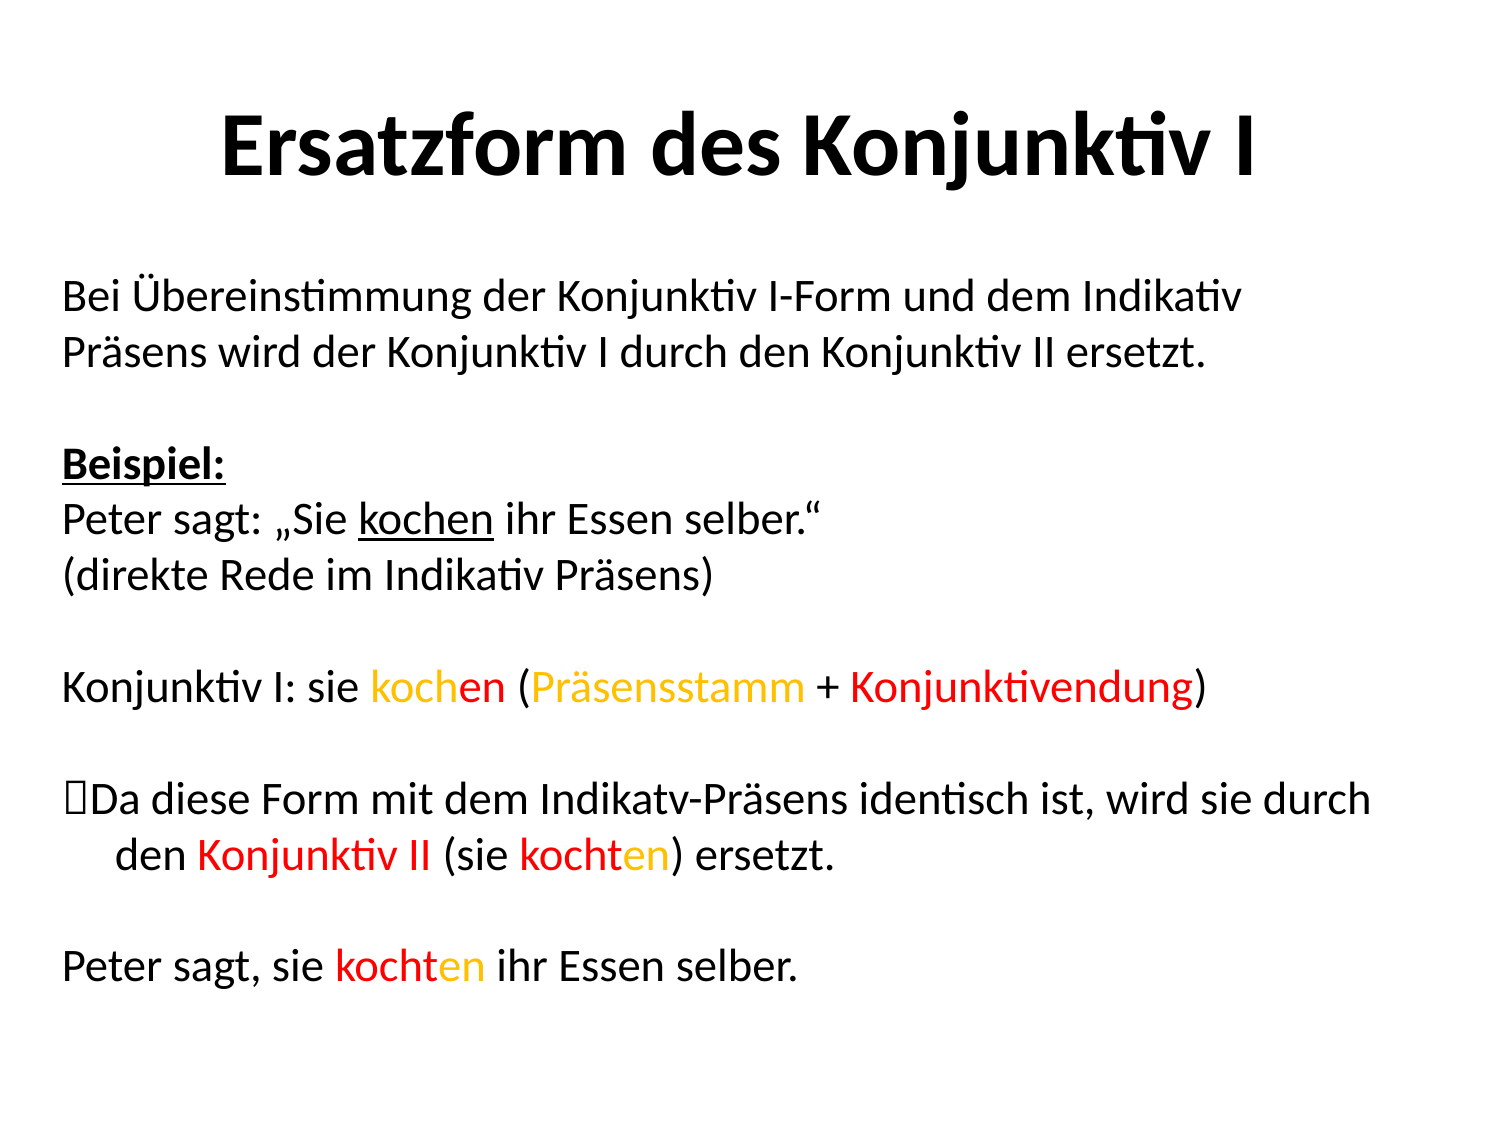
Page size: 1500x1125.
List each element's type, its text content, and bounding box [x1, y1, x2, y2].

list Bei Übereinstimmung der Konjunktiv I-Form und dem Indikativ Präsens wird der Konjunktiv I durch den Konjunktiv II ersetzt. Beispiel: Peter sagt: „Sie kochen ihr Essen selber.“ (direkte Rede im Indikativ Präsens) Konjunktiv I: sie kochen (Präsensstamm + Konjunktivendung) Da diese Form mit dem Indikatv-Präsens identisch ist, wird sie durch den Konjunktiv II (sie kochten) ersetzt. Peter sagt, sie kochten ihr Essen selber. [46, 257, 1397, 1001]
title Ersatzform des Konjunktiv I [75, 45, 1425, 233]
